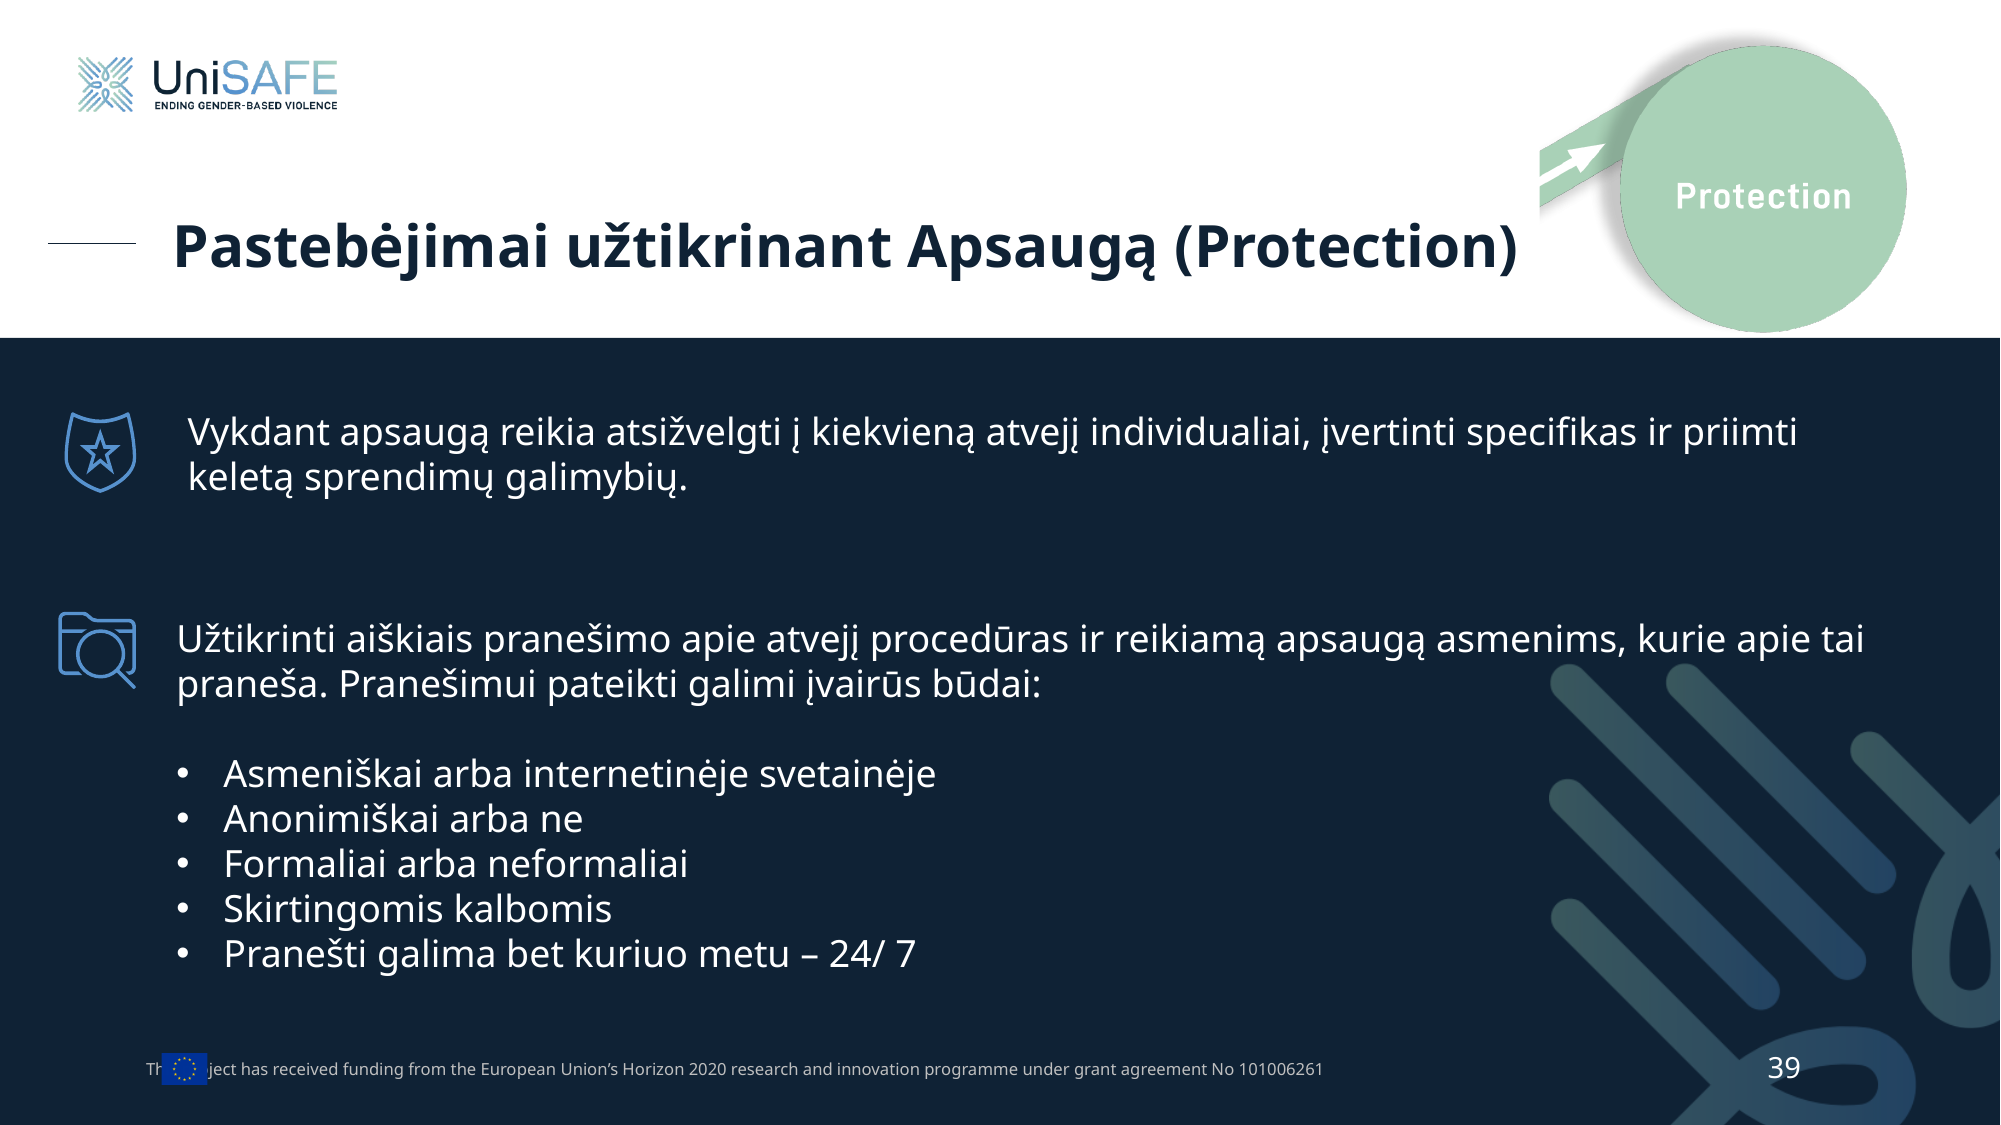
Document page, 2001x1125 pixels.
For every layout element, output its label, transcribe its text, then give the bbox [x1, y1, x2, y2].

text_box [75, 629, 136, 690]
picture [1539, 0, 1941, 343]
picture [78, 57, 337, 112]
text_box Vykdant apsaugą reikia atsižvelgti į kiekvieną atvejį individualiai, įvertinti specifikas ir priimti keletą sprendimų galimybių. [172, 400, 1845, 506]
text_box [58, 611, 136, 676]
text_box [64, 412, 137, 493]
text_box Užtikrinti aiškiais pranešimo apie atvejį procedūras ir reikiamą apsaugą asmenims, kurie apie tai praneša. Pranešimui pateikti galimi įvairūs būdai: ​ ​ Asmeniškai arba internetinėje svetainėje ​ Anonimiškai arba ne ​ Formaliai arba neformaliai ​ Skirtingomis kalbomis ​ Pranešti galima bet kuriuo metu – 24/ 7 ​ [161, 607, 1928, 983]
title Pastebėjimai užtikrinant Apsaugą (Protection) [172, 185, 1539, 313]
